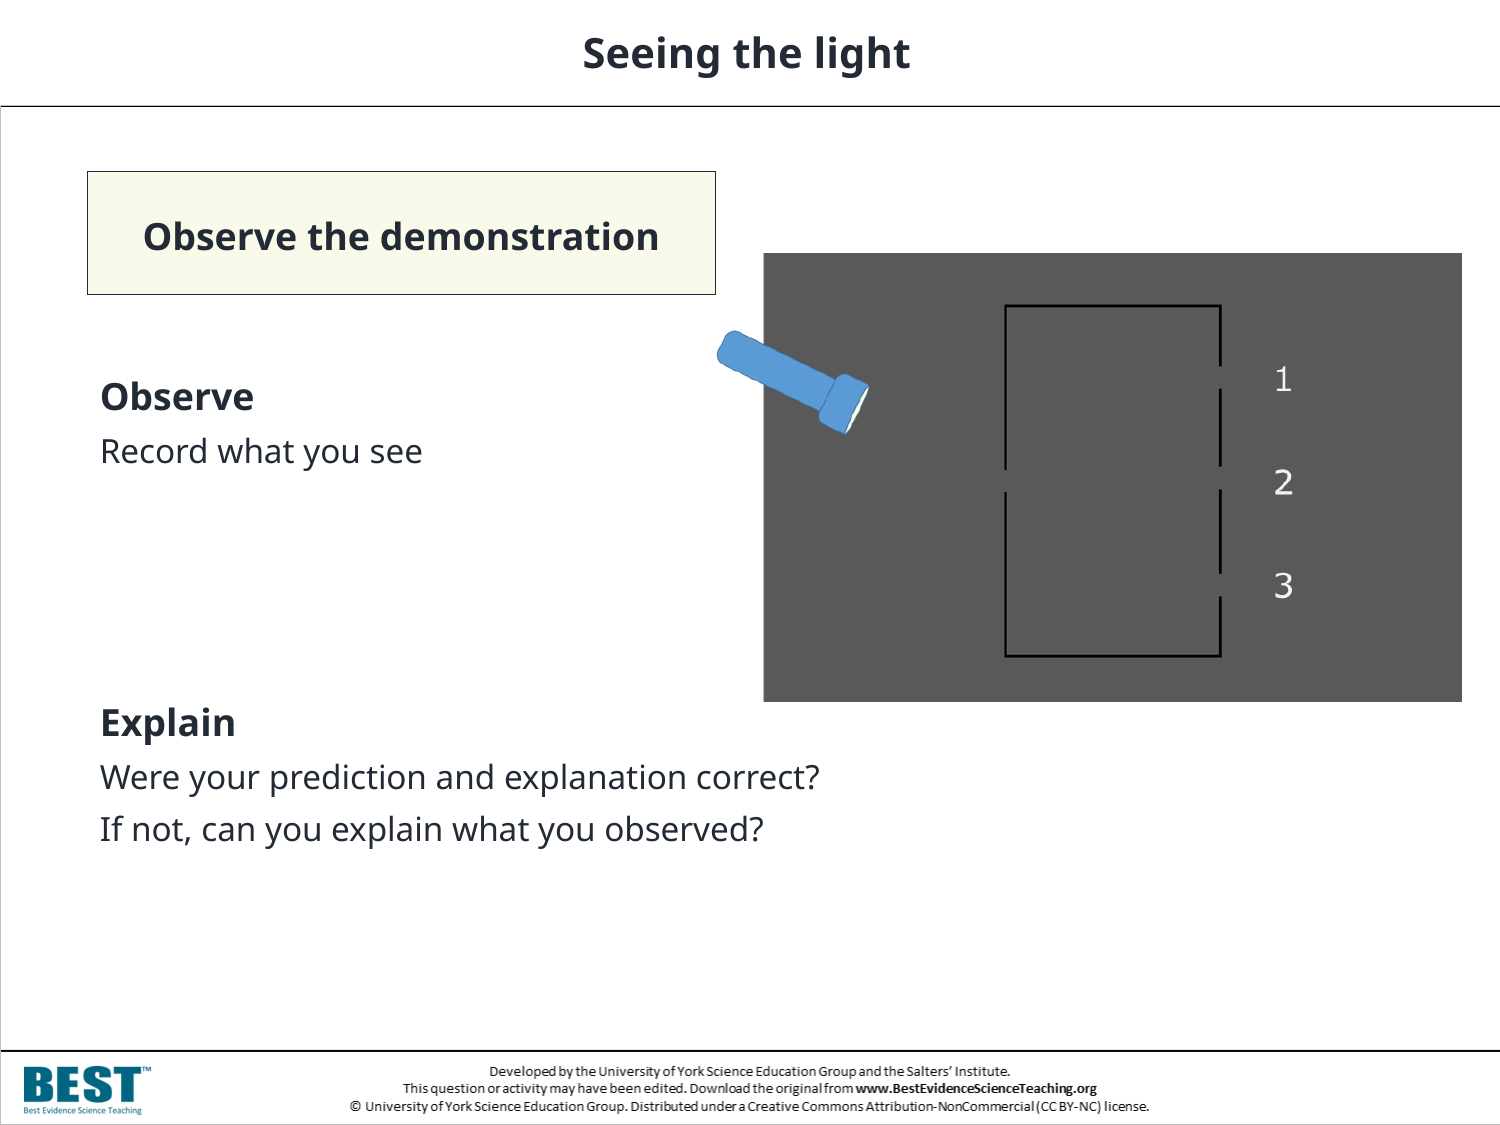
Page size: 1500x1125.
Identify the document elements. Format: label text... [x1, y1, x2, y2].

text_box Seeing the light [23, 4, 1471, 99]
picture [0, 105, 1500, 1125]
